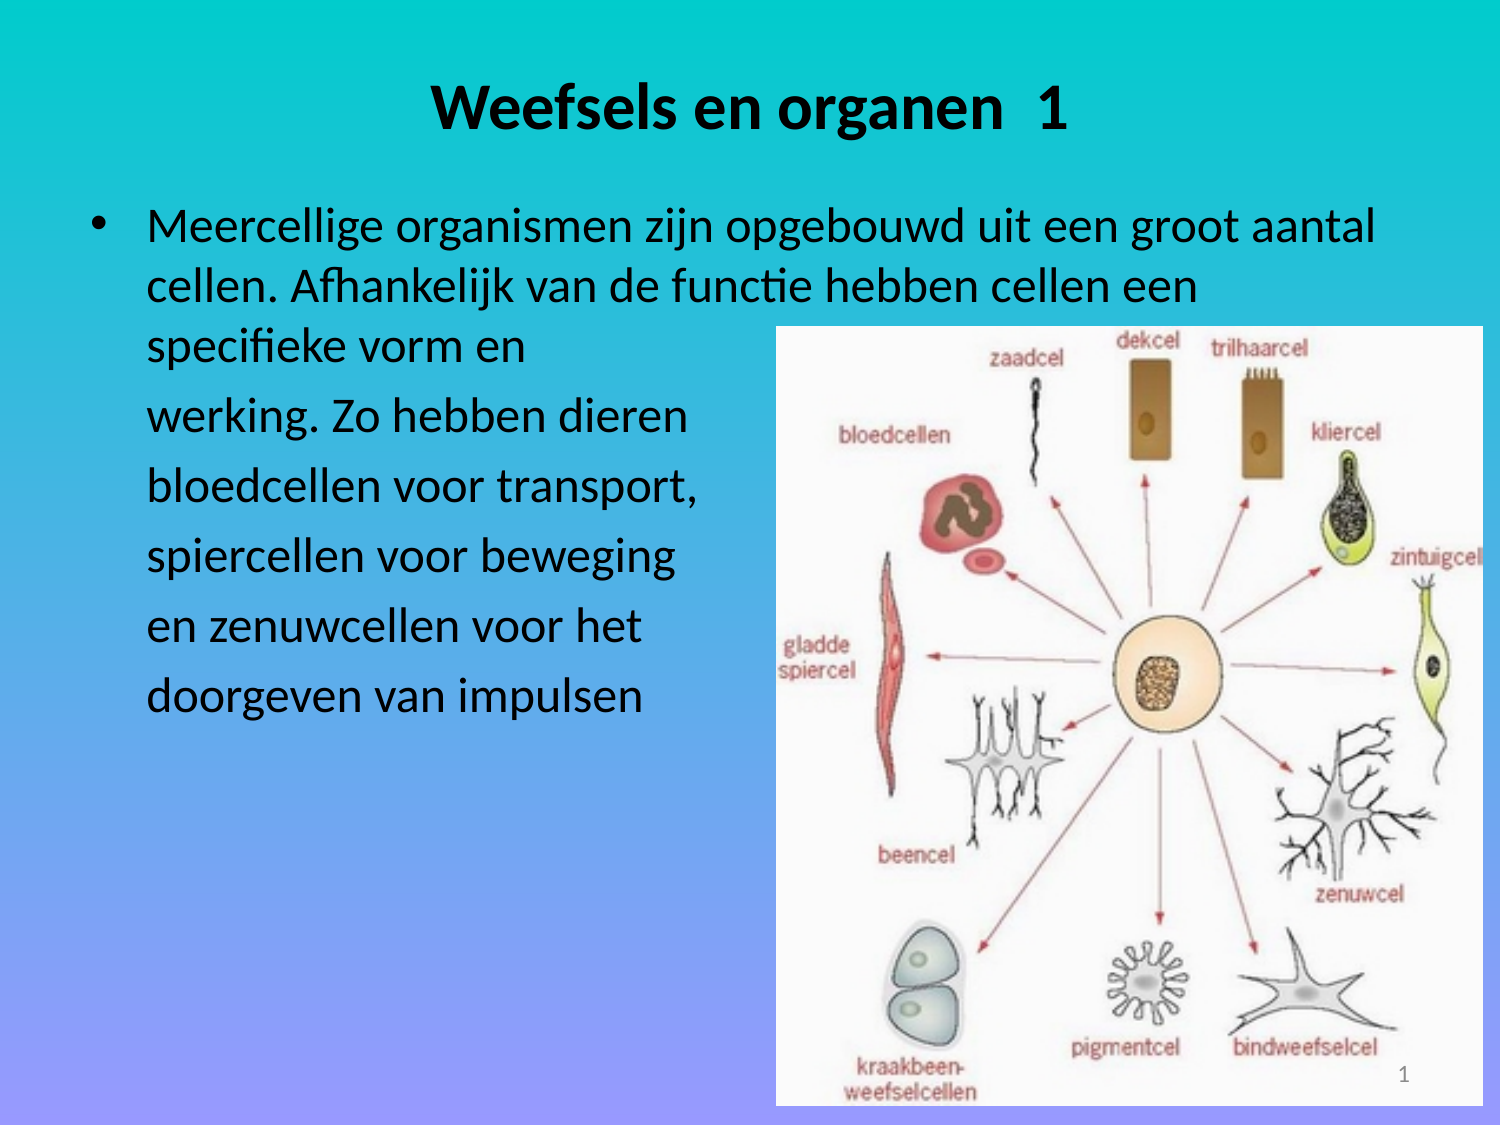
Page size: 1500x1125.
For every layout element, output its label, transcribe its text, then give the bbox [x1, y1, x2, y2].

list Meercellige organismen zijn opgebouwd uit een groot aantal cellen. Afhankelijk van de functie hebben cellen een specifieke vorm en werking. Zo hebben dieren bloedcellen voor transport, spiercellen voor beweging en zenuwcellen voor het doorgeven van impulsen [75, 184, 1425, 1071]
title Weefsels en organen 1 [75, 45, 1425, 161]
picture [775, 326, 1483, 1107]
